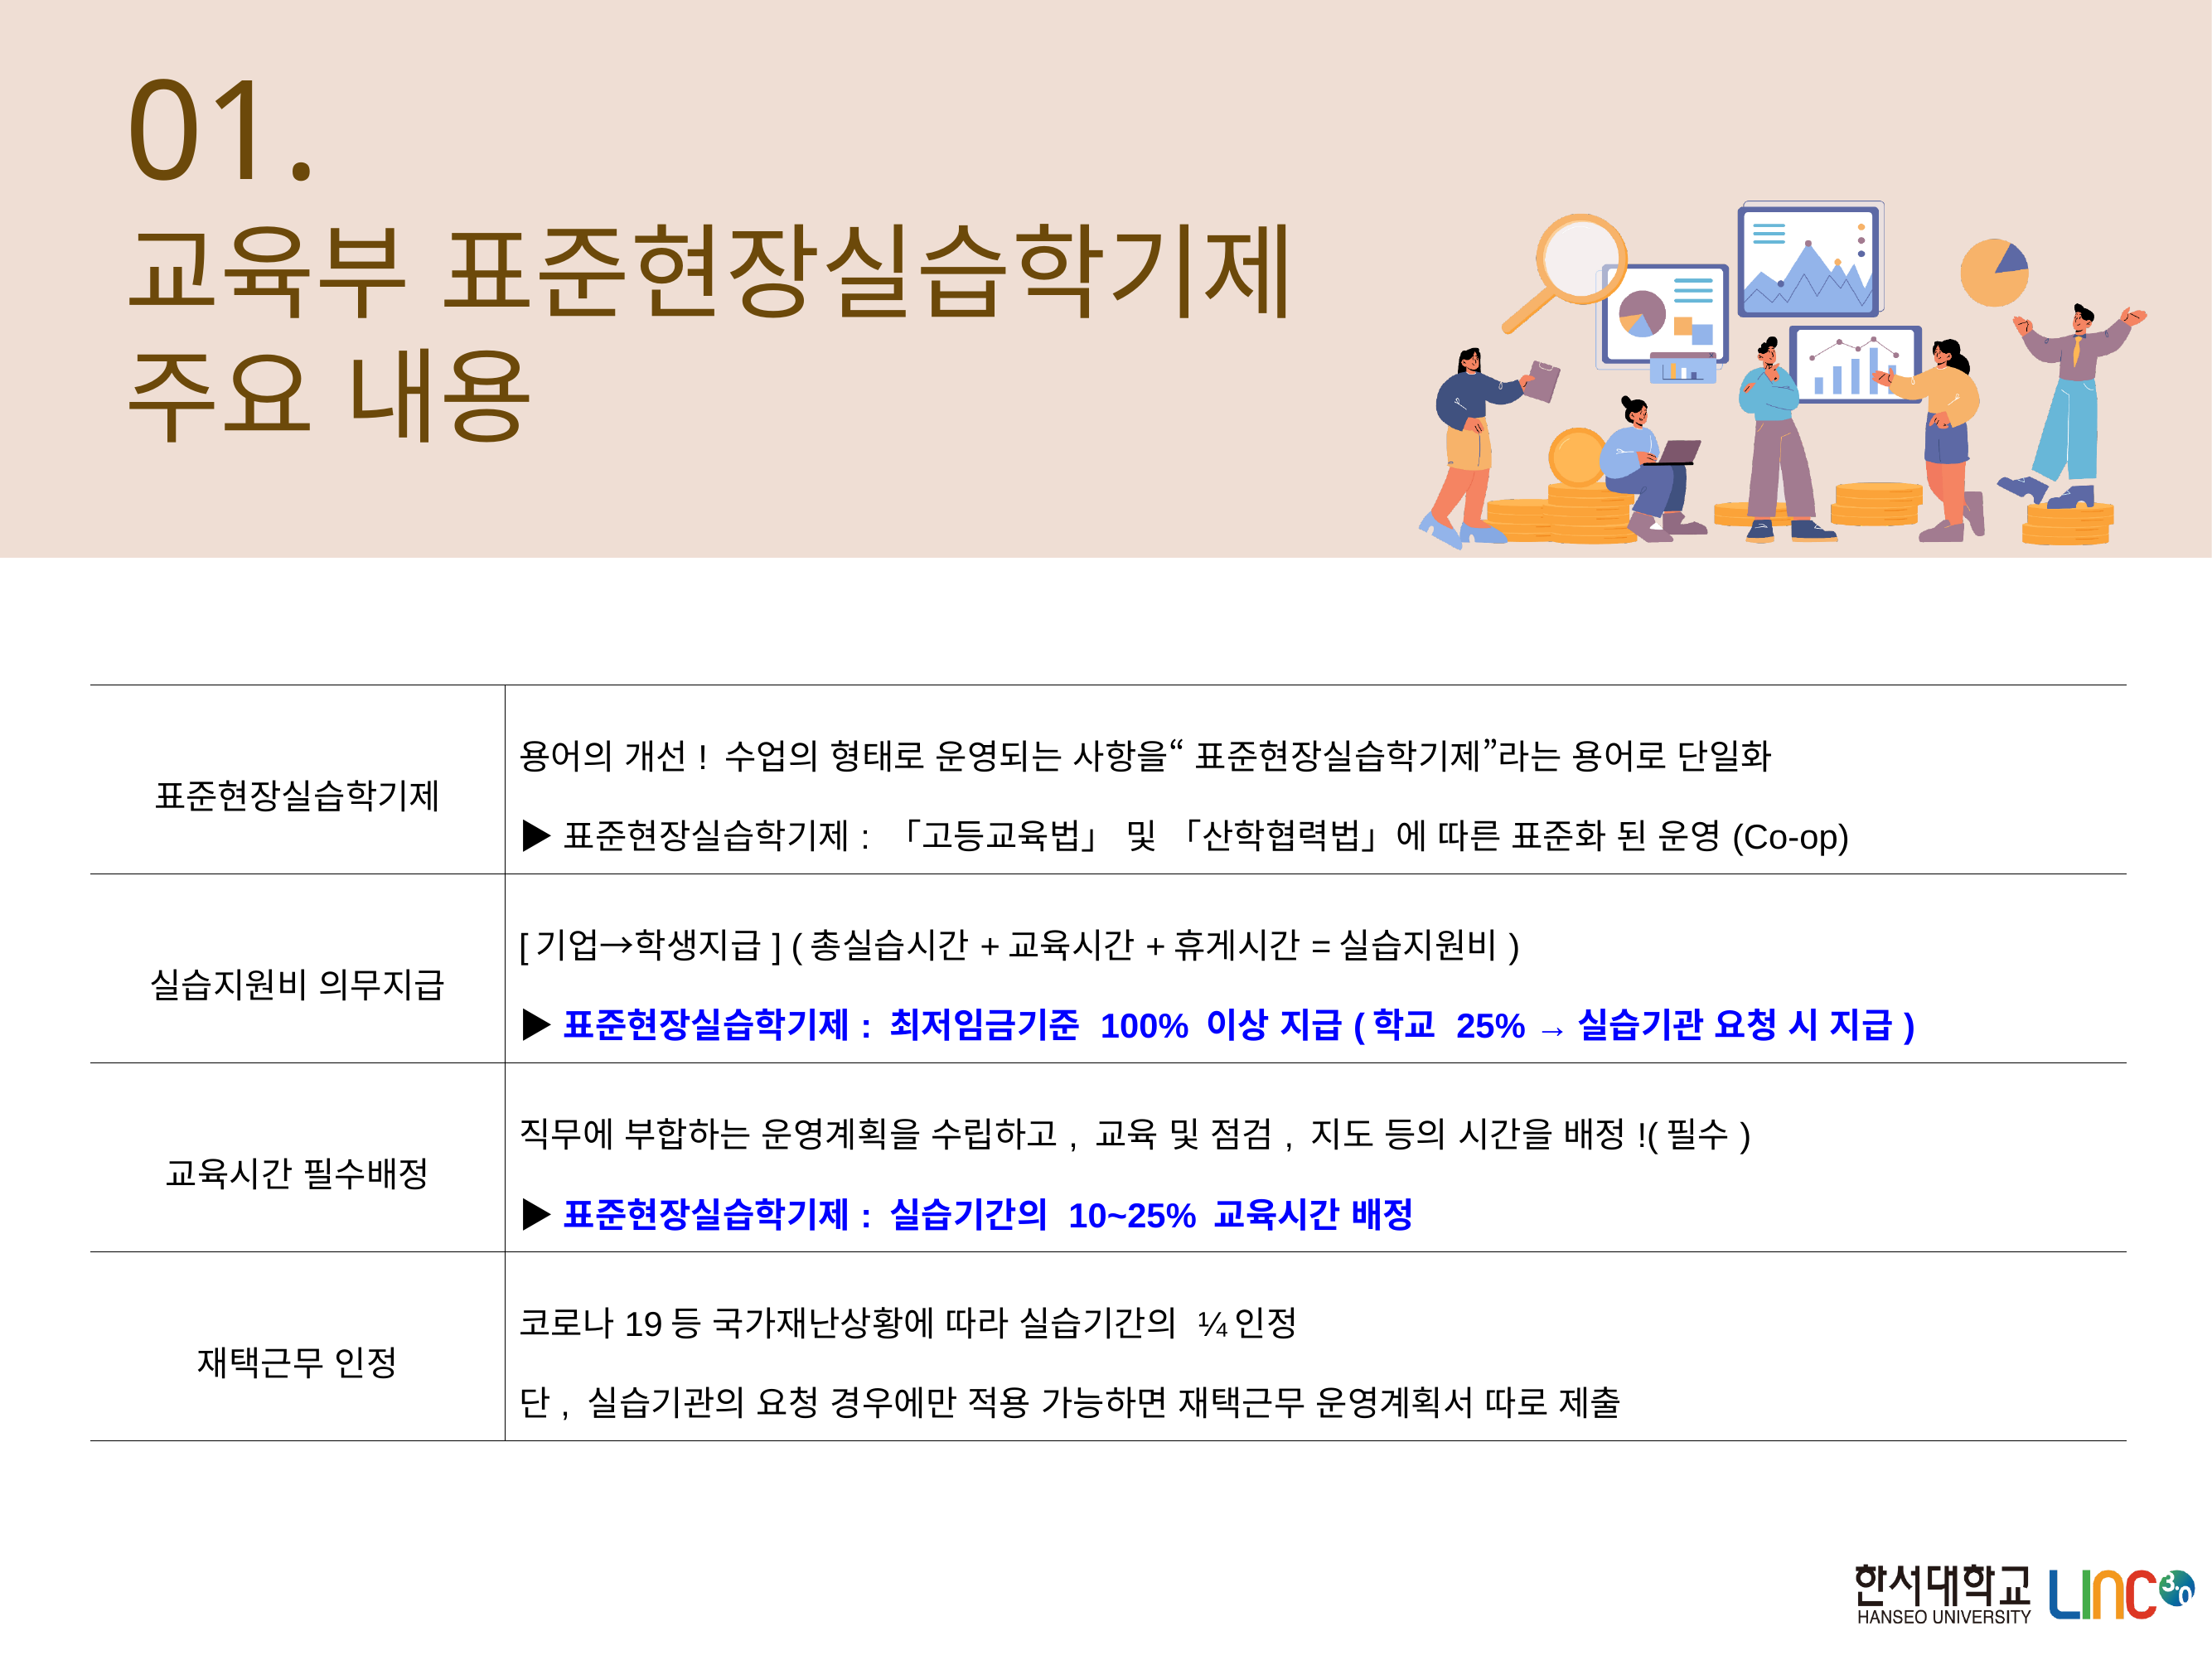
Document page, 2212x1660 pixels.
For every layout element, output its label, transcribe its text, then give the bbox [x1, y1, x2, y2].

table_cell [기업→학생지급] (총실습시간+교육시간+휴게시간=실습지원비) ▶표준현장실습학기제: 최저임금기준 100% 이상 지급(학교 25% →실습기관 요청 시 지급) [506, 874, 2127, 1062]
table_cell 교육시간 필수배정 [90, 1063, 505, 1251]
table_cell 재택근무 인정 [90, 1252, 505, 1440]
table_header 표준현장실습학기제 [90, 685, 505, 874]
text_box 01. 교육부 표준현장실습학기제 주요 내용 [112, 35, 1417, 462]
table_cell 코로나19등 국가재난상황에 따라 실습기간의 ¼인정 단, 실습기관의 요청 경우에만 적용 가능하면 재택근무 운영계획서 따로 제출 [506, 1252, 2127, 1440]
picture [1845, 1547, 2205, 1638]
table_header 용어의 개선! 수업의 형태로 운영되는 사항을“ 표준현장실습학기제”라는 용어로 단일화 ▶표준현장실습학기제: 「고등교육법」 및 「산학협력법」에 따른 표준화 된 운영(Co-op) [506, 685, 2127, 874]
table_cell 직무에 부합하는 운영계획을 수립하고, 교육 및 점검, 지도 등의 시간을 배정!(필수) ▶표준현장실습학기제: 실습기간의 10~25% 교육시간 배정 [506, 1063, 2127, 1251]
picture [1387, 186, 2171, 559]
text_box [0, 0, 2212, 559]
table_cell 실습지원비 의무지급 [90, 874, 505, 1062]
